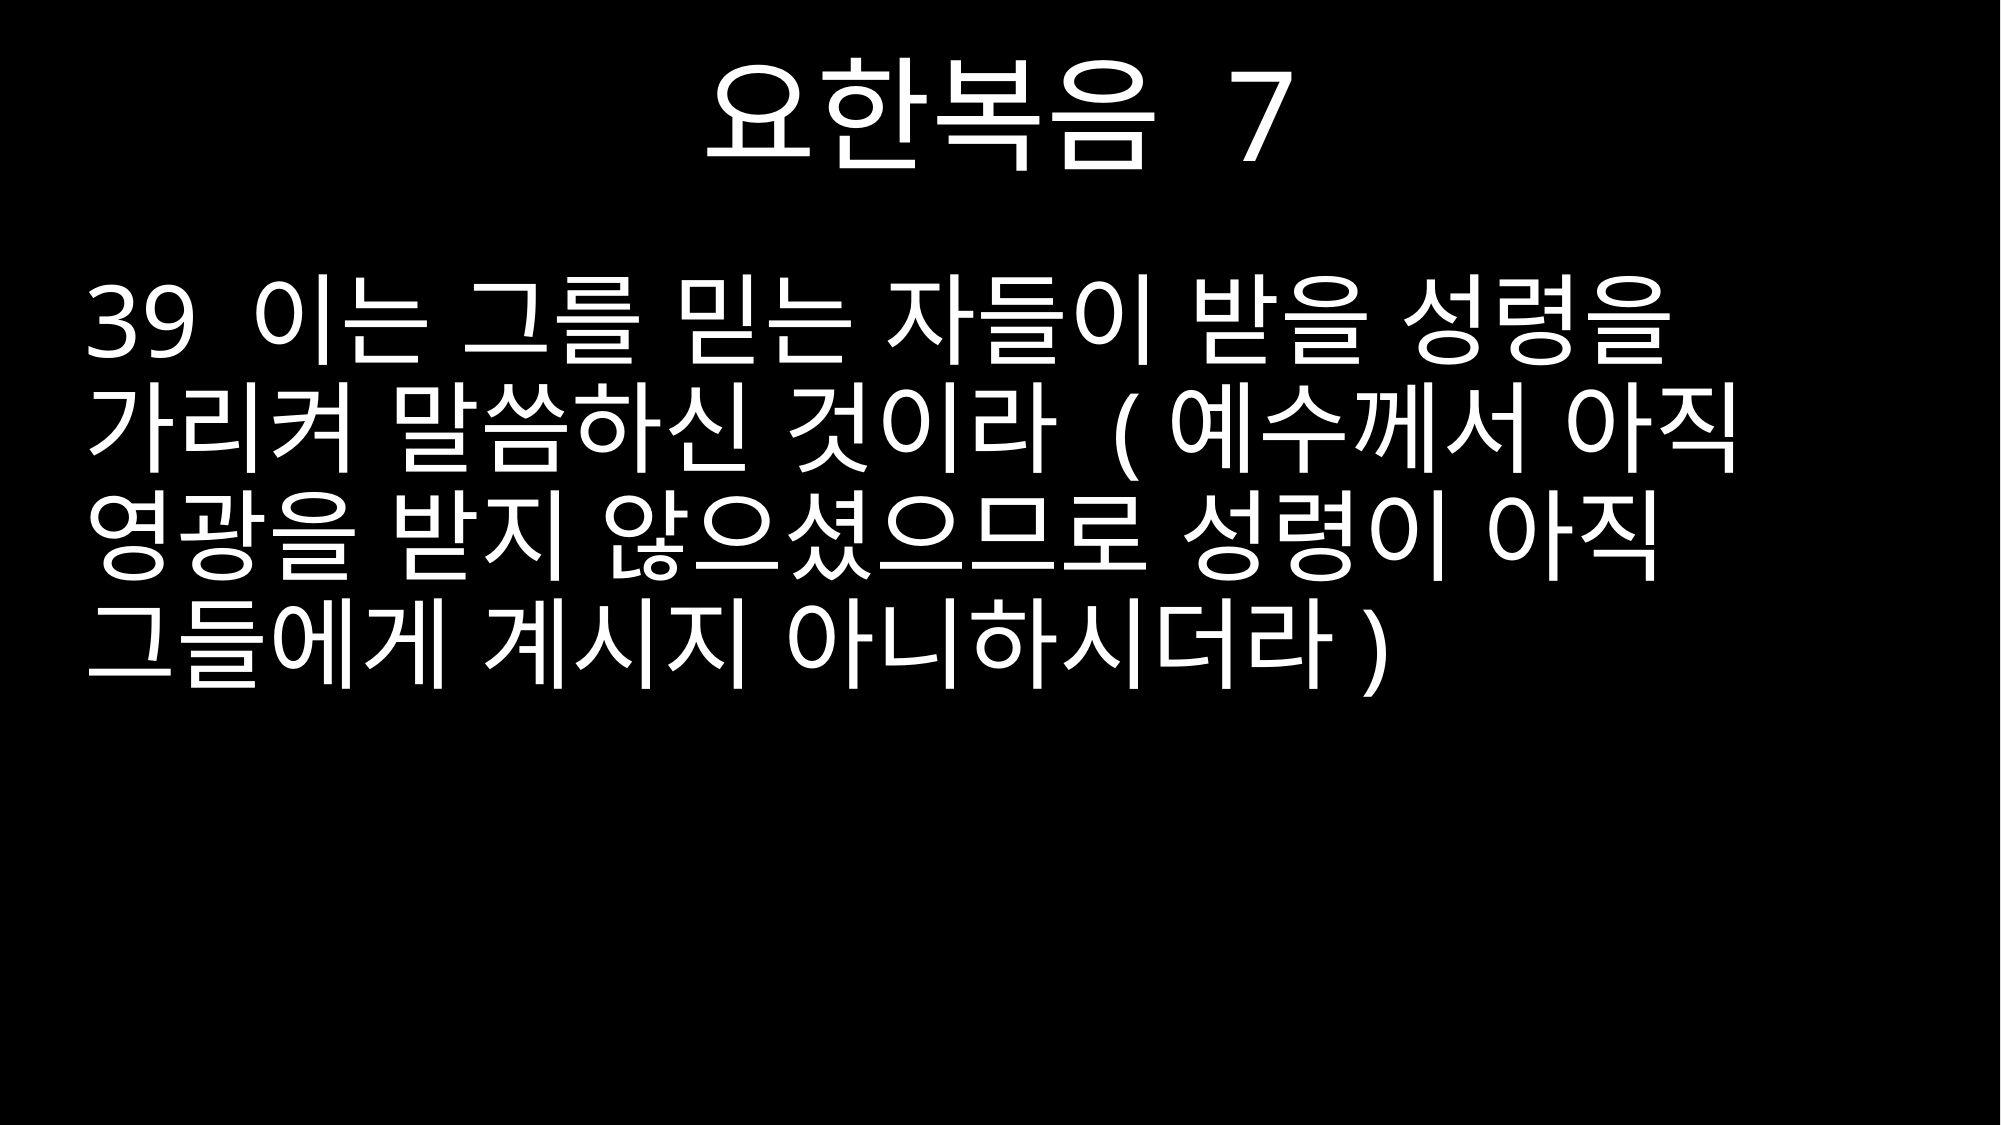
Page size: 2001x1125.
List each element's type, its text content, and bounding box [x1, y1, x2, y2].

list 39 이는 그를 믿는 자들이 받을 성령을 가리켜 말씀하신 것이라 (예수께서 아직 영광을 받지 않으셨으므로 성령이 아직 그들에게 계시지 아니하시더라) [69, 263, 1953, 423]
picture [0, 0, 2001, 1125]
footer 요한복음 7 [0, 32, 2000, 192]
